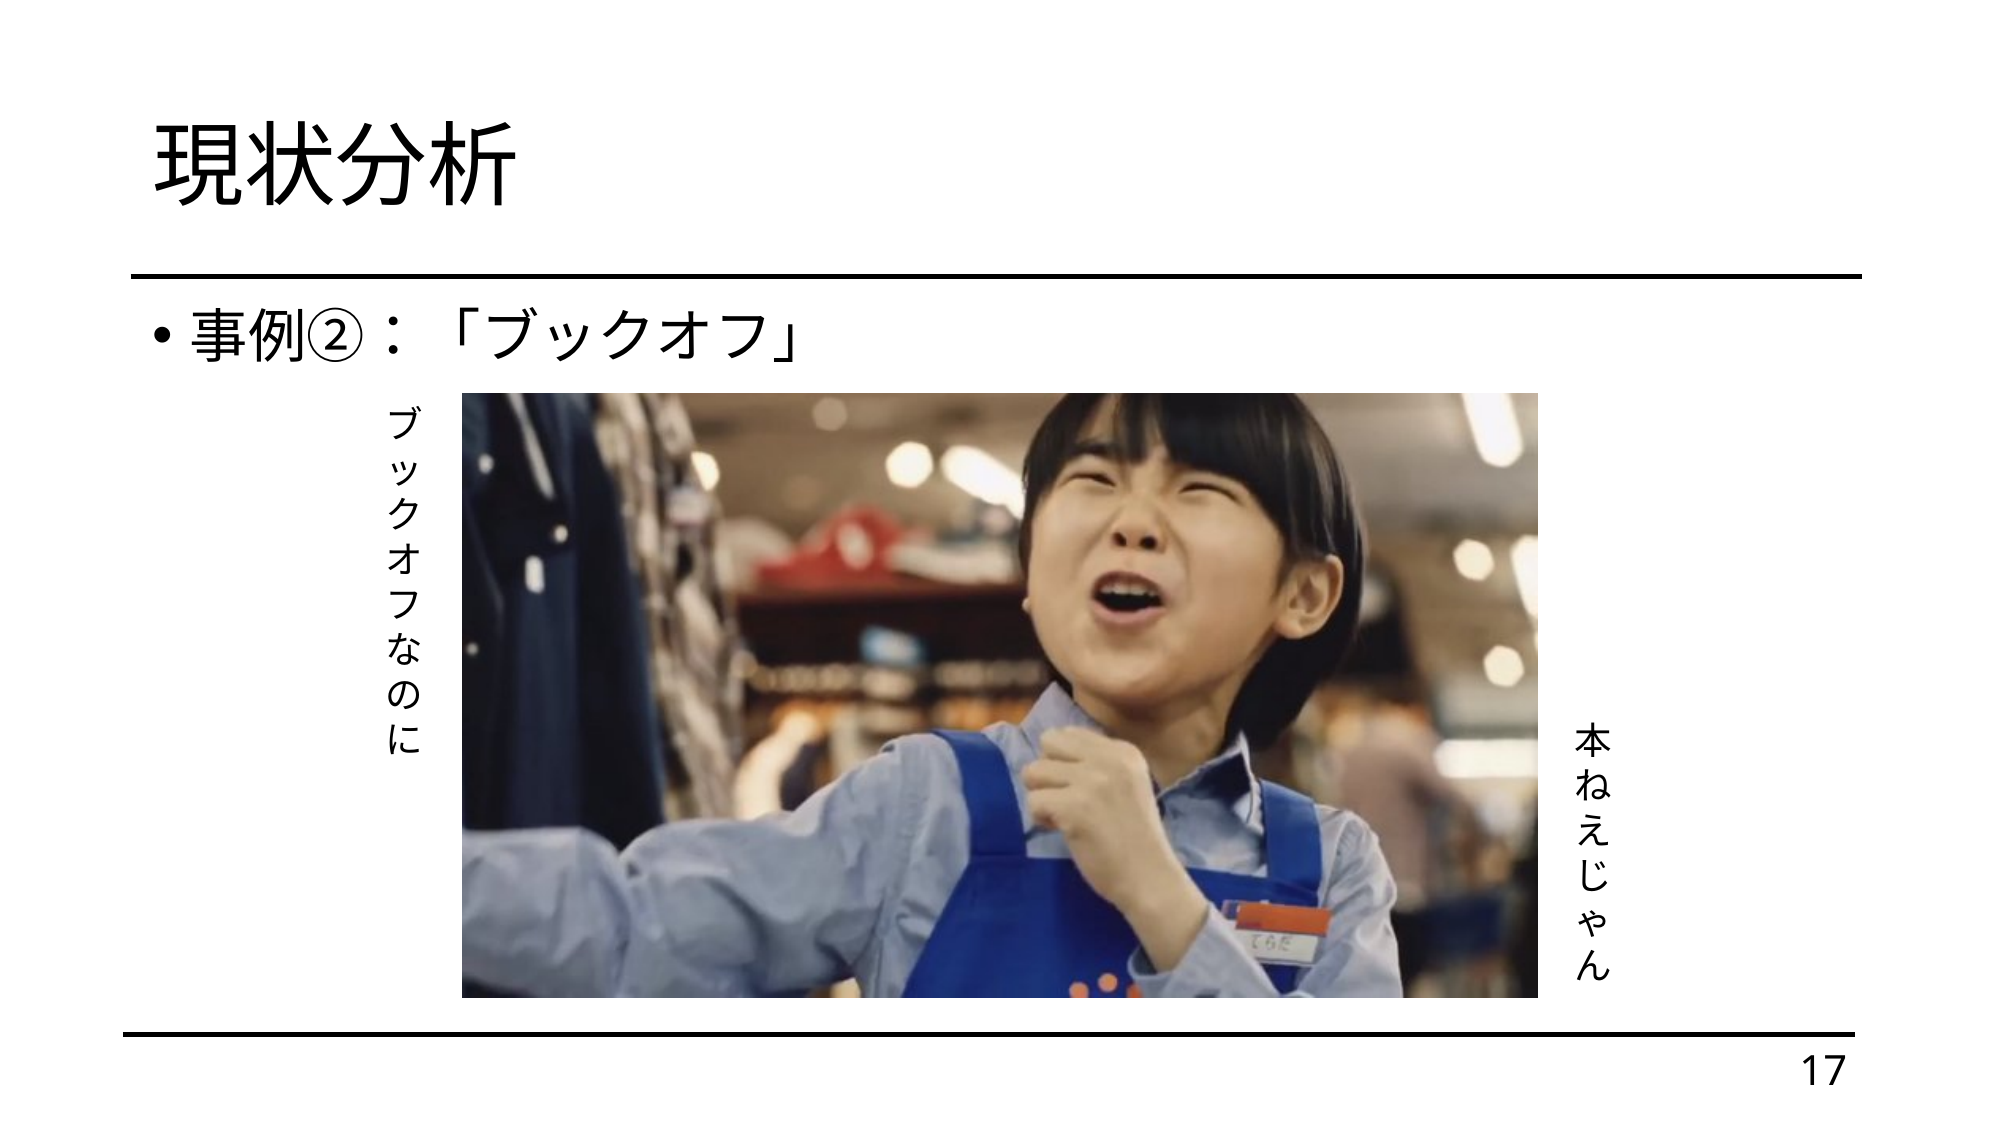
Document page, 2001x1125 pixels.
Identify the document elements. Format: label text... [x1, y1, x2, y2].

list 事例②：「ブックオフ」 [137, 299, 1863, 1014]
text_box 本ねえじゃん [1559, 709, 1617, 995]
picture [462, 393, 1538, 998]
text_box ブックオフなのに [370, 393, 441, 769]
title 現状分析 [137, 59, 1863, 276]
slide_number 17 [1412, 1042, 1863, 1103]
